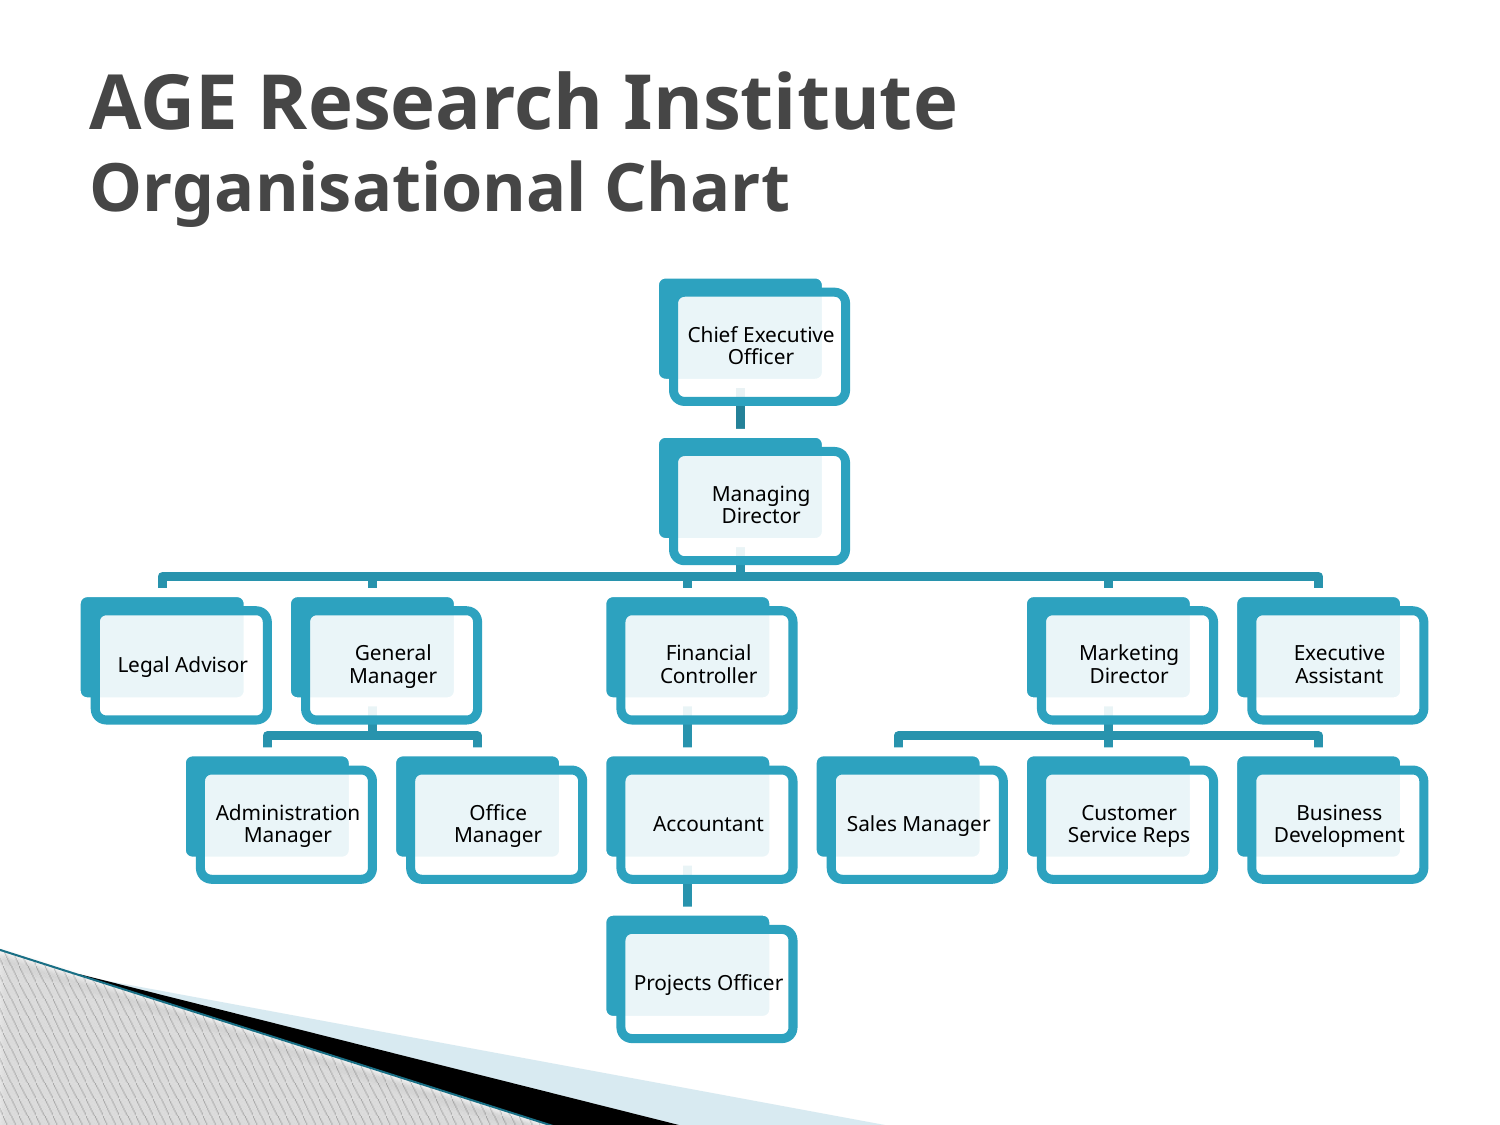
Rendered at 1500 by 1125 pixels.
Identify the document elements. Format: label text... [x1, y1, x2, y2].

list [74, 242, 1426, 1070]
title AGE Research Institute Organisational Chart [75, 45, 1425, 233]
